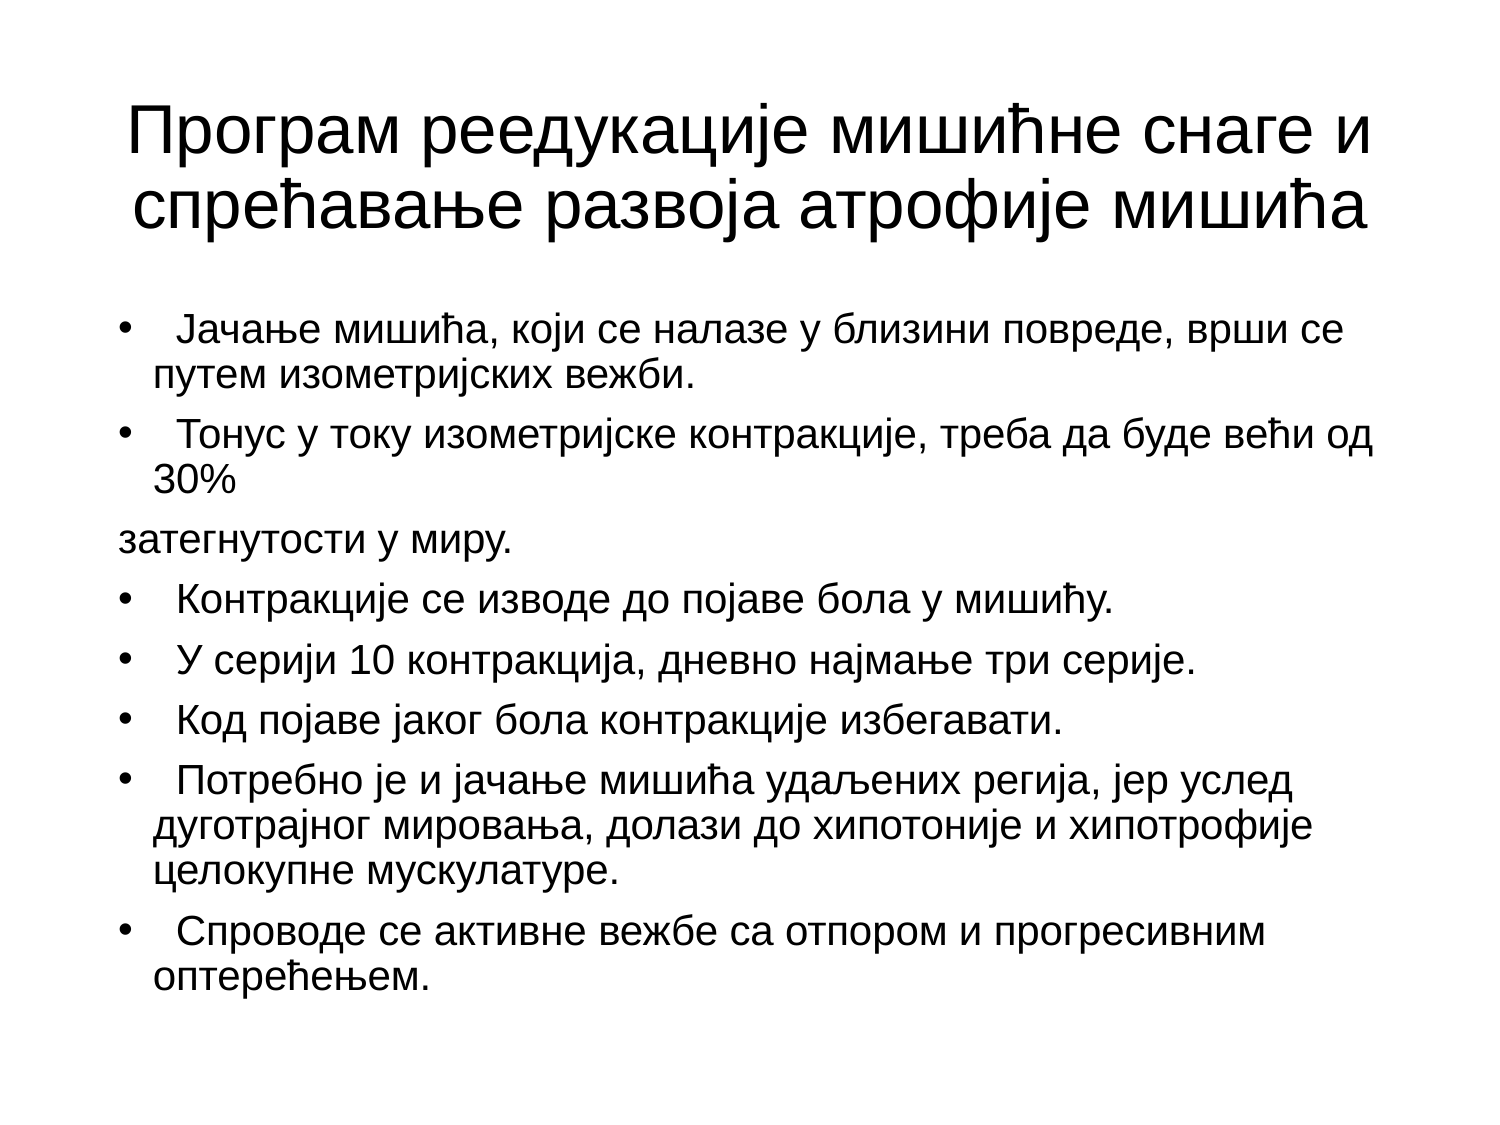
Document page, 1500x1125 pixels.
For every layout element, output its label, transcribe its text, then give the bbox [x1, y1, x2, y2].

list Јачање мишића, који се налазе у близини повреде, врши се путем изометријских вежби. Тонус у току изометријске контракције, треба да буде већи од 30% затегнутости у миру. Контракције се изводе до појаве бола у мишићу. У серији 10 контракција, дневно најмање три серије. Код појаве јаког бола контракције избегавати. Потребно је и јачање мишића удаљених регија, јер услед дуготрајног мировања, долази до хипотоније и хипотрофије целокупне мускулатуре. Спроводе се активне вежбе са отпором и прогресивним оптерећењем. [103, 299, 1397, 1014]
title Програм реедукације мишићне снаге и спрећавање развоја атрофије мишића [103, 59, 1397, 278]
